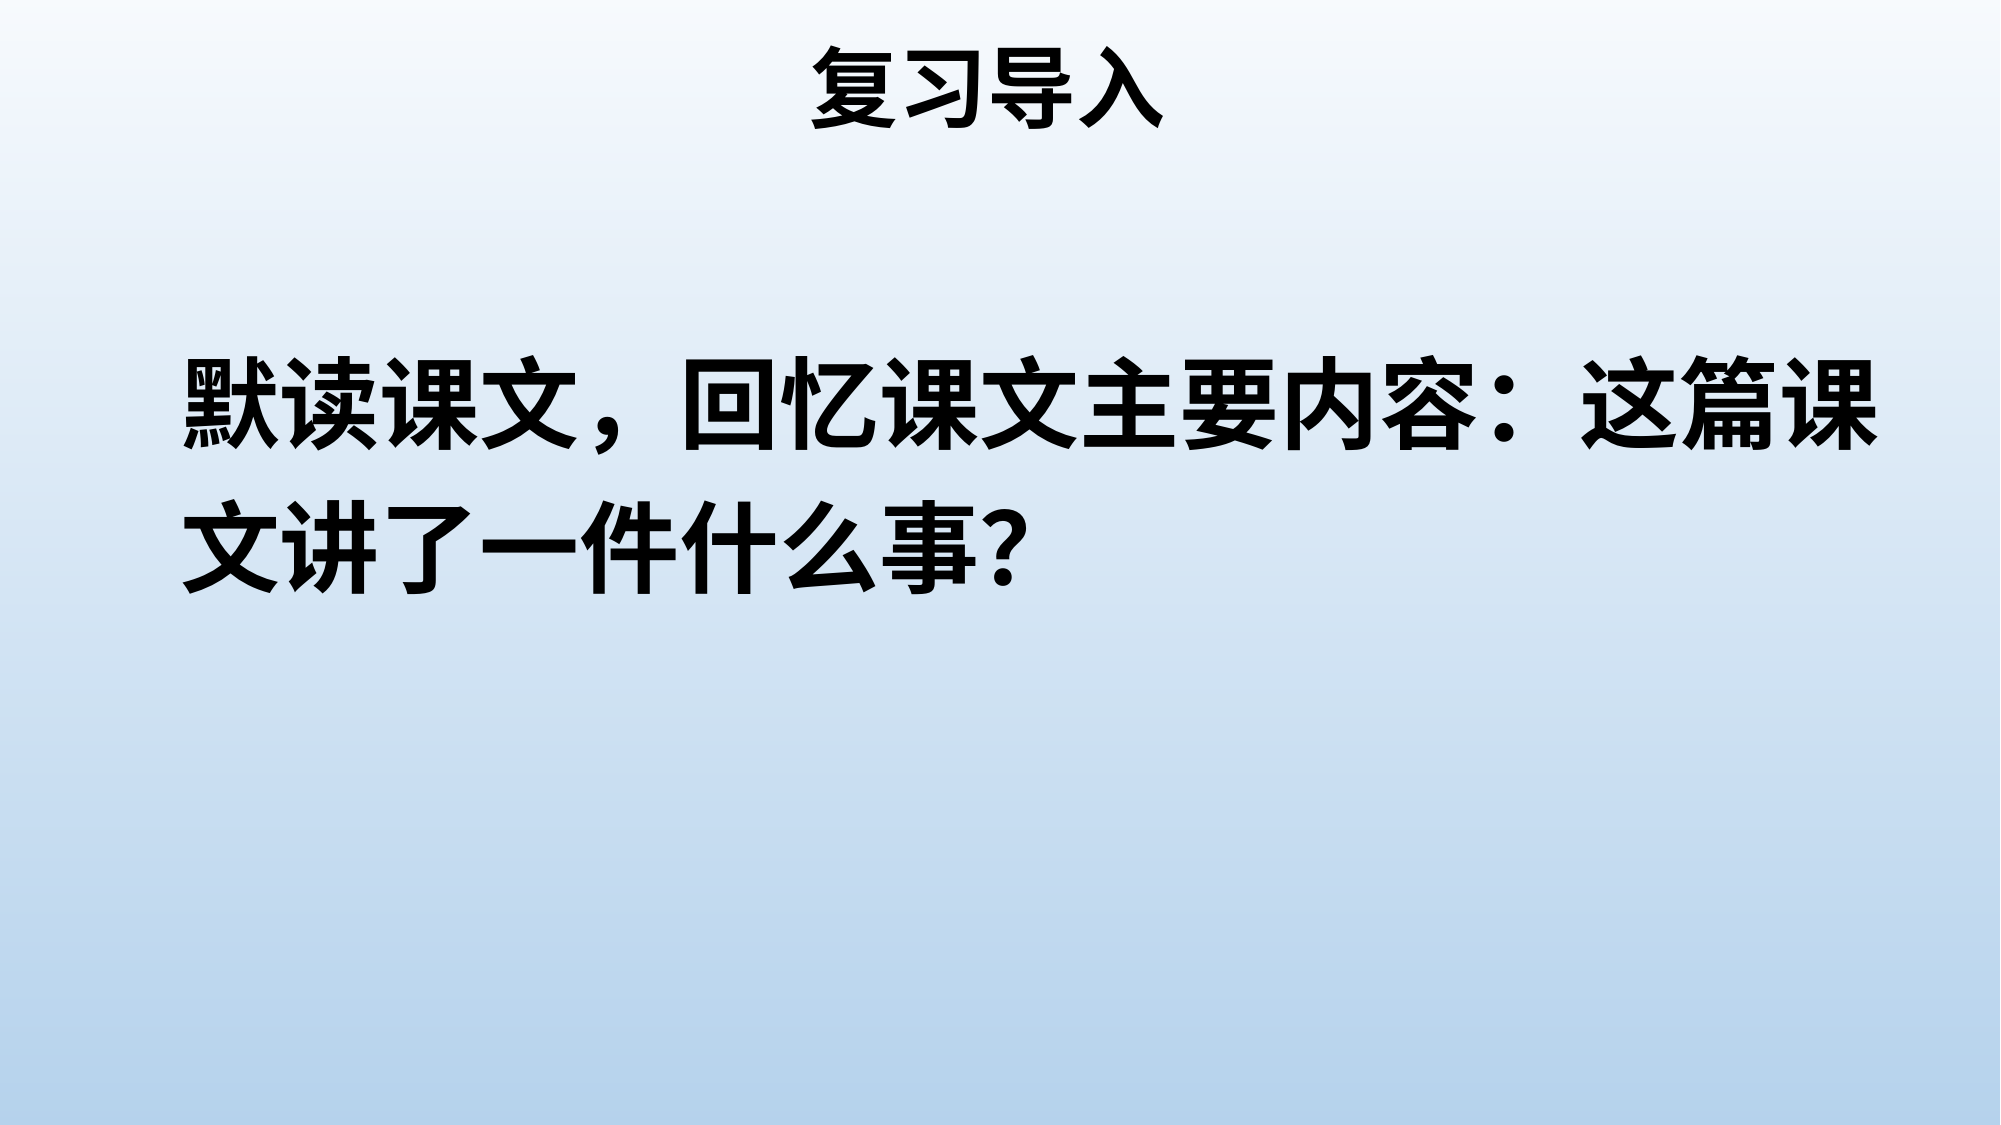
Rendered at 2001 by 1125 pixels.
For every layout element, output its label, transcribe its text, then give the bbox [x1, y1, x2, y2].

text_box 默读课文，回忆课文主要内容：这篇课文讲了一件什么事？ [165, 310, 1945, 613]
text_box 复习导入 [795, 3, 1269, 147]
